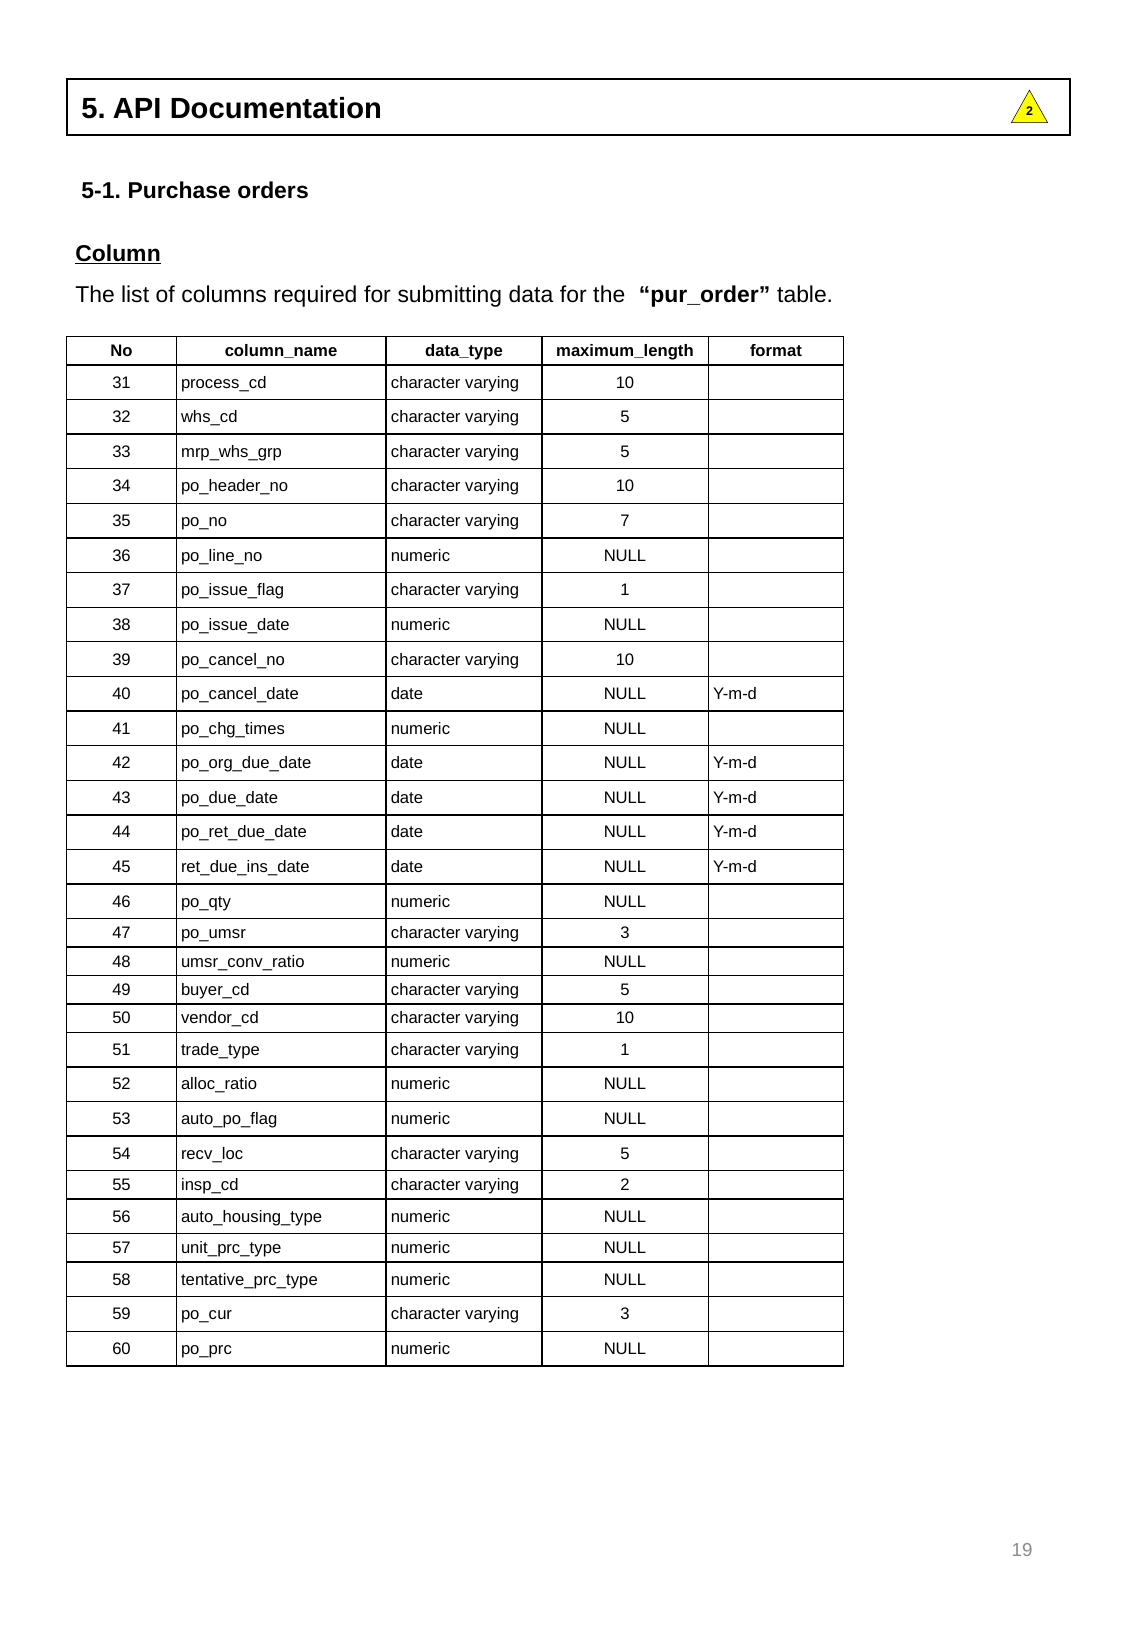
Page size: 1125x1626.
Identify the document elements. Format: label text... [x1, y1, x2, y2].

table_cell numeric [387, 1068, 541, 1101]
table_cell [709, 1005, 843, 1032]
table_cell NULL [543, 781, 708, 814]
table_cell 42 [67, 746, 176, 780]
table_cell [709, 504, 843, 537]
table_header data_type [387, 337, 541, 364]
table_cell tentative_prc_type [177, 1263, 385, 1296]
table_cell 3 [543, 1297, 708, 1331]
table_cell numeric [387, 608, 541, 641]
table_cell 33 [67, 435, 176, 468]
table_cell 1 [543, 1033, 708, 1066]
table_cell 47 [67, 919, 176, 946]
table_cell [709, 1171, 843, 1198]
table_cell date [387, 746, 541, 780]
table_cell [709, 400, 843, 433]
table_cell 52 [67, 1068, 176, 1101]
table_cell NULL [543, 608, 708, 641]
table_cell 55 [67, 1171, 176, 1198]
table_cell character varying [387, 435, 541, 468]
table_cell [709, 642, 843, 676]
table_cell 2 [543, 1171, 708, 1198]
table_cell NULL [543, 712, 708, 745]
slide_number 19 [794, 1506, 1048, 1593]
table_cell Y-m-d [709, 677, 843, 710]
table_cell numeric [387, 1102, 541, 1135]
table_cell po_umsr [177, 919, 385, 946]
table_cell po_qty [177, 885, 385, 918]
table_cell 5 [543, 1137, 708, 1170]
table_cell trade_type [177, 1033, 385, 1066]
table_cell 43 [67, 781, 176, 814]
table_cell 56 [67, 1200, 176, 1233]
table_cell 5 [543, 976, 708, 1003]
table_cell po_line_no [177, 539, 385, 572]
table_cell 57 [67, 1234, 176, 1261]
table_cell NULL [543, 948, 708, 975]
table_cell NULL [543, 816, 708, 849]
table_cell [709, 608, 843, 641]
table_cell insp_cd [177, 1171, 385, 1198]
table_cell NULL [543, 1332, 708, 1365]
table_cell 3 [543, 919, 708, 946]
table_cell umsr_conv_ratio [177, 948, 385, 975]
table_cell [709, 1200, 843, 1233]
table_cell date [387, 781, 541, 814]
table_cell [709, 976, 843, 1003]
table_cell vendor_cd [177, 1005, 385, 1032]
table_cell [709, 1263, 843, 1296]
table_cell numeric [387, 885, 541, 918]
text_box Column The list of columns required for submitting data for the “pur_order” table. [60, 217, 1065, 315]
table_cell Y-m-d [709, 816, 843, 849]
table_cell po_org_due_date [177, 746, 385, 780]
table_cell NULL [543, 677, 708, 710]
table_header No [67, 337, 176, 364]
table_cell po_issue_date [177, 608, 385, 641]
table_cell [709, 712, 843, 745]
table_cell [709, 885, 843, 918]
table_cell po_ret_due_date [177, 816, 385, 849]
table_cell 45 [67, 850, 176, 883]
table_cell [709, 366, 843, 399]
table_cell 53 [67, 1102, 176, 1135]
table_cell [709, 1068, 843, 1101]
text_box 2 [1009, 88, 1050, 124]
table_cell NULL [543, 1200, 708, 1233]
table_cell character varying [387, 1137, 541, 1170]
table_cell 10 [543, 469, 708, 503]
table_cell character varying [387, 573, 541, 607]
table_cell [709, 469, 843, 503]
table_cell numeric [387, 1234, 541, 1261]
table_cell character varying [387, 1297, 541, 1331]
table_cell character varying [387, 642, 541, 676]
table_cell 50 [67, 1005, 176, 1032]
table_cell 35 [67, 504, 176, 537]
table_cell [709, 1033, 843, 1066]
table_cell character varying [387, 976, 541, 1003]
table_cell po_chg_times [177, 712, 385, 745]
table_cell 60 [67, 1332, 176, 1365]
table_cell 10 [543, 1005, 708, 1032]
table_header column_name [177, 337, 385, 364]
table_cell character varying [387, 400, 541, 433]
table_cell numeric [387, 1263, 541, 1296]
table_cell NULL [543, 1068, 708, 1101]
table_cell NULL [543, 539, 708, 572]
table_cell character varying [387, 1171, 541, 1198]
table_cell [709, 948, 843, 975]
text_box 5-1. Purchase orders [66, 168, 1071, 211]
table_cell Y-m-d [709, 781, 843, 814]
table_cell NULL [543, 1263, 708, 1296]
table_cell numeric [387, 712, 541, 745]
table_cell [709, 1137, 843, 1170]
table_cell 59 [67, 1297, 176, 1331]
table_cell numeric [387, 948, 541, 975]
table_cell NULL [543, 885, 708, 918]
table_cell NULL [543, 746, 708, 780]
table_cell po_cancel_no [177, 642, 385, 676]
table_cell date [387, 677, 541, 710]
table_cell [709, 1102, 843, 1135]
table_cell 51 [67, 1033, 176, 1066]
table_cell numeric [387, 539, 541, 572]
table_cell 38 [67, 608, 176, 641]
table_cell [709, 1297, 843, 1331]
table_cell unit_prc_type [177, 1234, 385, 1261]
table_cell [709, 1332, 843, 1365]
table_cell 5 [543, 435, 708, 468]
table_cell numeric [387, 1332, 541, 1365]
table_cell ret_due_ins_date [177, 850, 385, 883]
table_cell NULL [543, 1234, 708, 1261]
table_cell 44 [67, 816, 176, 849]
table_cell Y-m-d [709, 746, 843, 780]
table_cell 49 [67, 976, 176, 1003]
table_cell [709, 1234, 843, 1261]
table_cell po_issue_flag [177, 573, 385, 607]
table_cell [709, 919, 843, 946]
table_header maximum_length [543, 337, 708, 364]
table_cell 39 [67, 642, 176, 676]
table_cell alloc_ratio [177, 1068, 385, 1101]
table_cell auto_po_flag [177, 1102, 385, 1135]
table_cell 32 [67, 400, 176, 433]
table_cell character varying [387, 469, 541, 503]
table_cell [709, 573, 843, 607]
table_cell buyer_cd [177, 976, 385, 1003]
table_cell Y-m-d [709, 850, 843, 883]
table_cell character varying [387, 366, 541, 399]
table_cell process_cd [177, 366, 385, 399]
table_cell character varying [387, 1005, 541, 1032]
table_cell 46 [67, 885, 176, 918]
table_cell po_due_date [177, 781, 385, 814]
table_cell [709, 539, 843, 572]
table_cell 34 [67, 469, 176, 503]
table_cell auto_housing_type [177, 1200, 385, 1233]
table_cell [709, 435, 843, 468]
table_cell date [387, 850, 541, 883]
table_cell 31 [67, 366, 176, 399]
table_cell 10 [543, 642, 708, 676]
table_cell date [387, 816, 541, 849]
table_cell 58 [67, 1263, 176, 1296]
table_cell numeric [387, 1200, 541, 1233]
table_cell 40 [67, 677, 176, 710]
table_cell 1 [543, 573, 708, 607]
table_cell 36 [67, 539, 176, 572]
table_cell mrp_whs_grp [177, 435, 385, 468]
table_cell po_no [177, 504, 385, 537]
table_header format [709, 337, 843, 364]
table_cell 7 [543, 504, 708, 537]
table_cell NULL [543, 1102, 708, 1135]
table_cell po_cur [177, 1297, 385, 1331]
table_cell 41 [67, 712, 176, 745]
table_cell po_header_no [177, 469, 385, 503]
table_cell NULL [543, 850, 708, 883]
table_cell whs_cd [177, 400, 385, 433]
table_cell 48 [67, 948, 176, 975]
table_cell 5 [543, 400, 708, 433]
table_cell 10 [543, 366, 708, 399]
table_cell 54 [67, 1137, 176, 1170]
table_cell character varying [387, 504, 541, 537]
table_cell 37 [67, 573, 176, 607]
text_box 5. API Documentation [66, 78, 1071, 136]
table_cell po_cancel_date [177, 677, 385, 710]
table_cell character varying [387, 1033, 541, 1066]
table_cell recv_loc [177, 1137, 385, 1170]
table_cell po_prc [177, 1332, 385, 1365]
table_cell character varying [387, 919, 541, 946]
